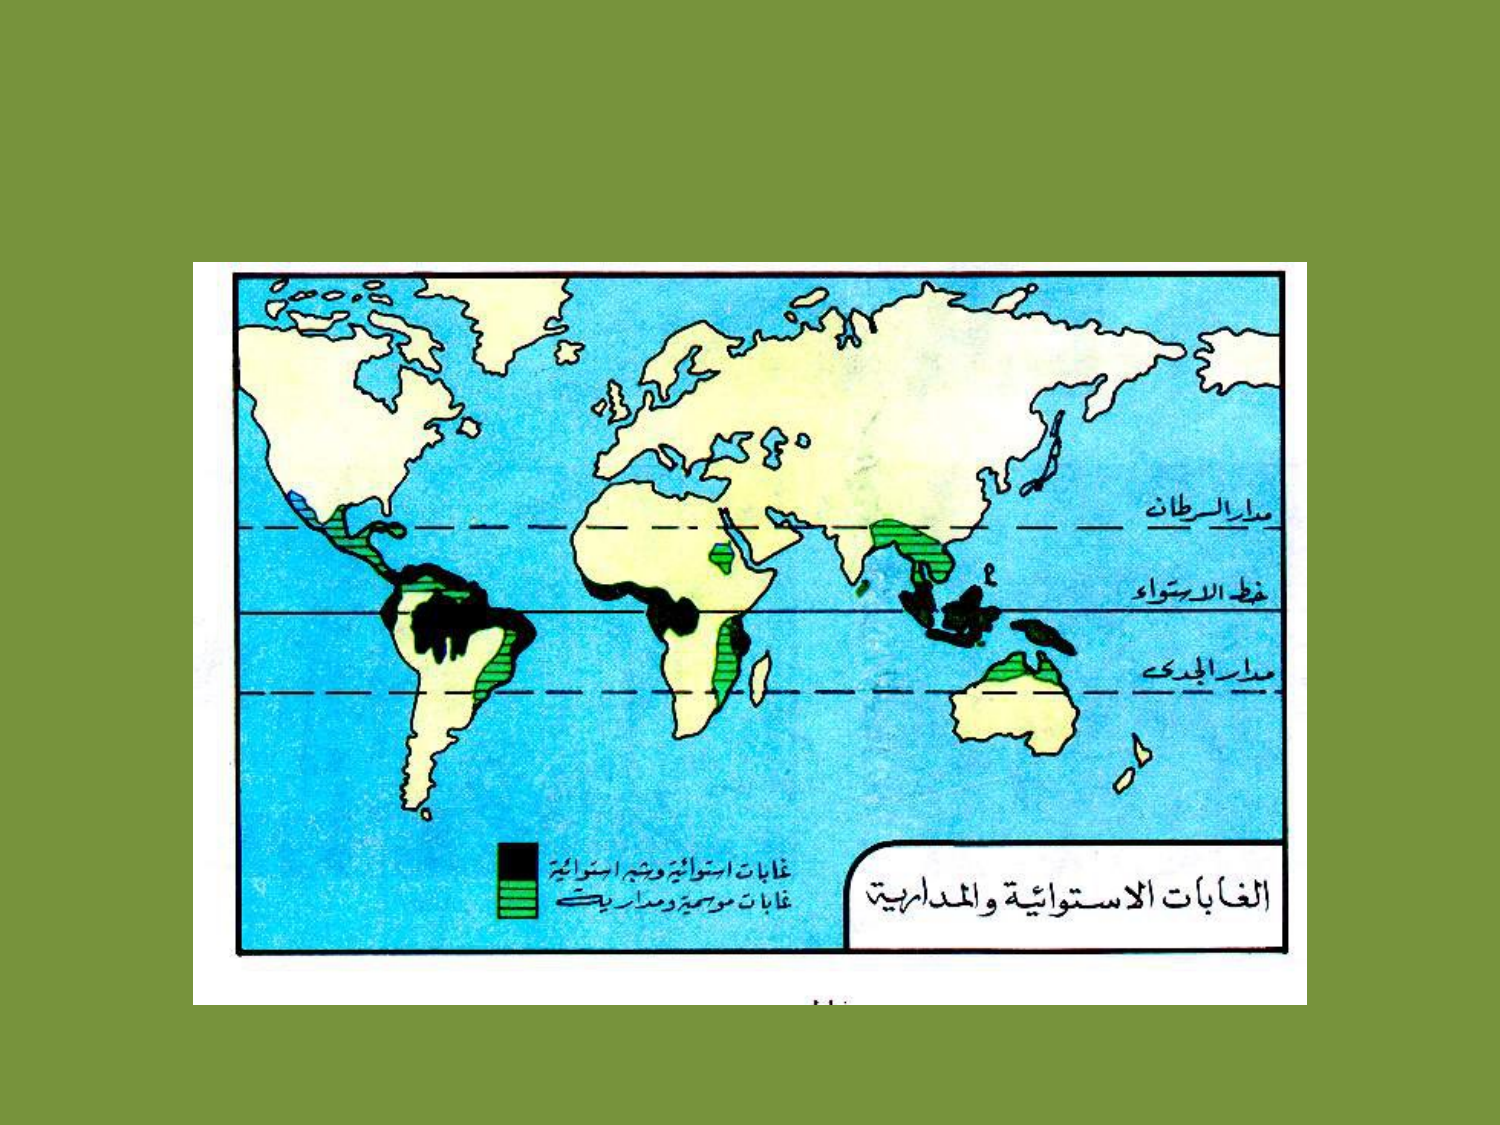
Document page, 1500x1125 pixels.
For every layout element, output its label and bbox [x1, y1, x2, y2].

list [193, 262, 1307, 1006]
